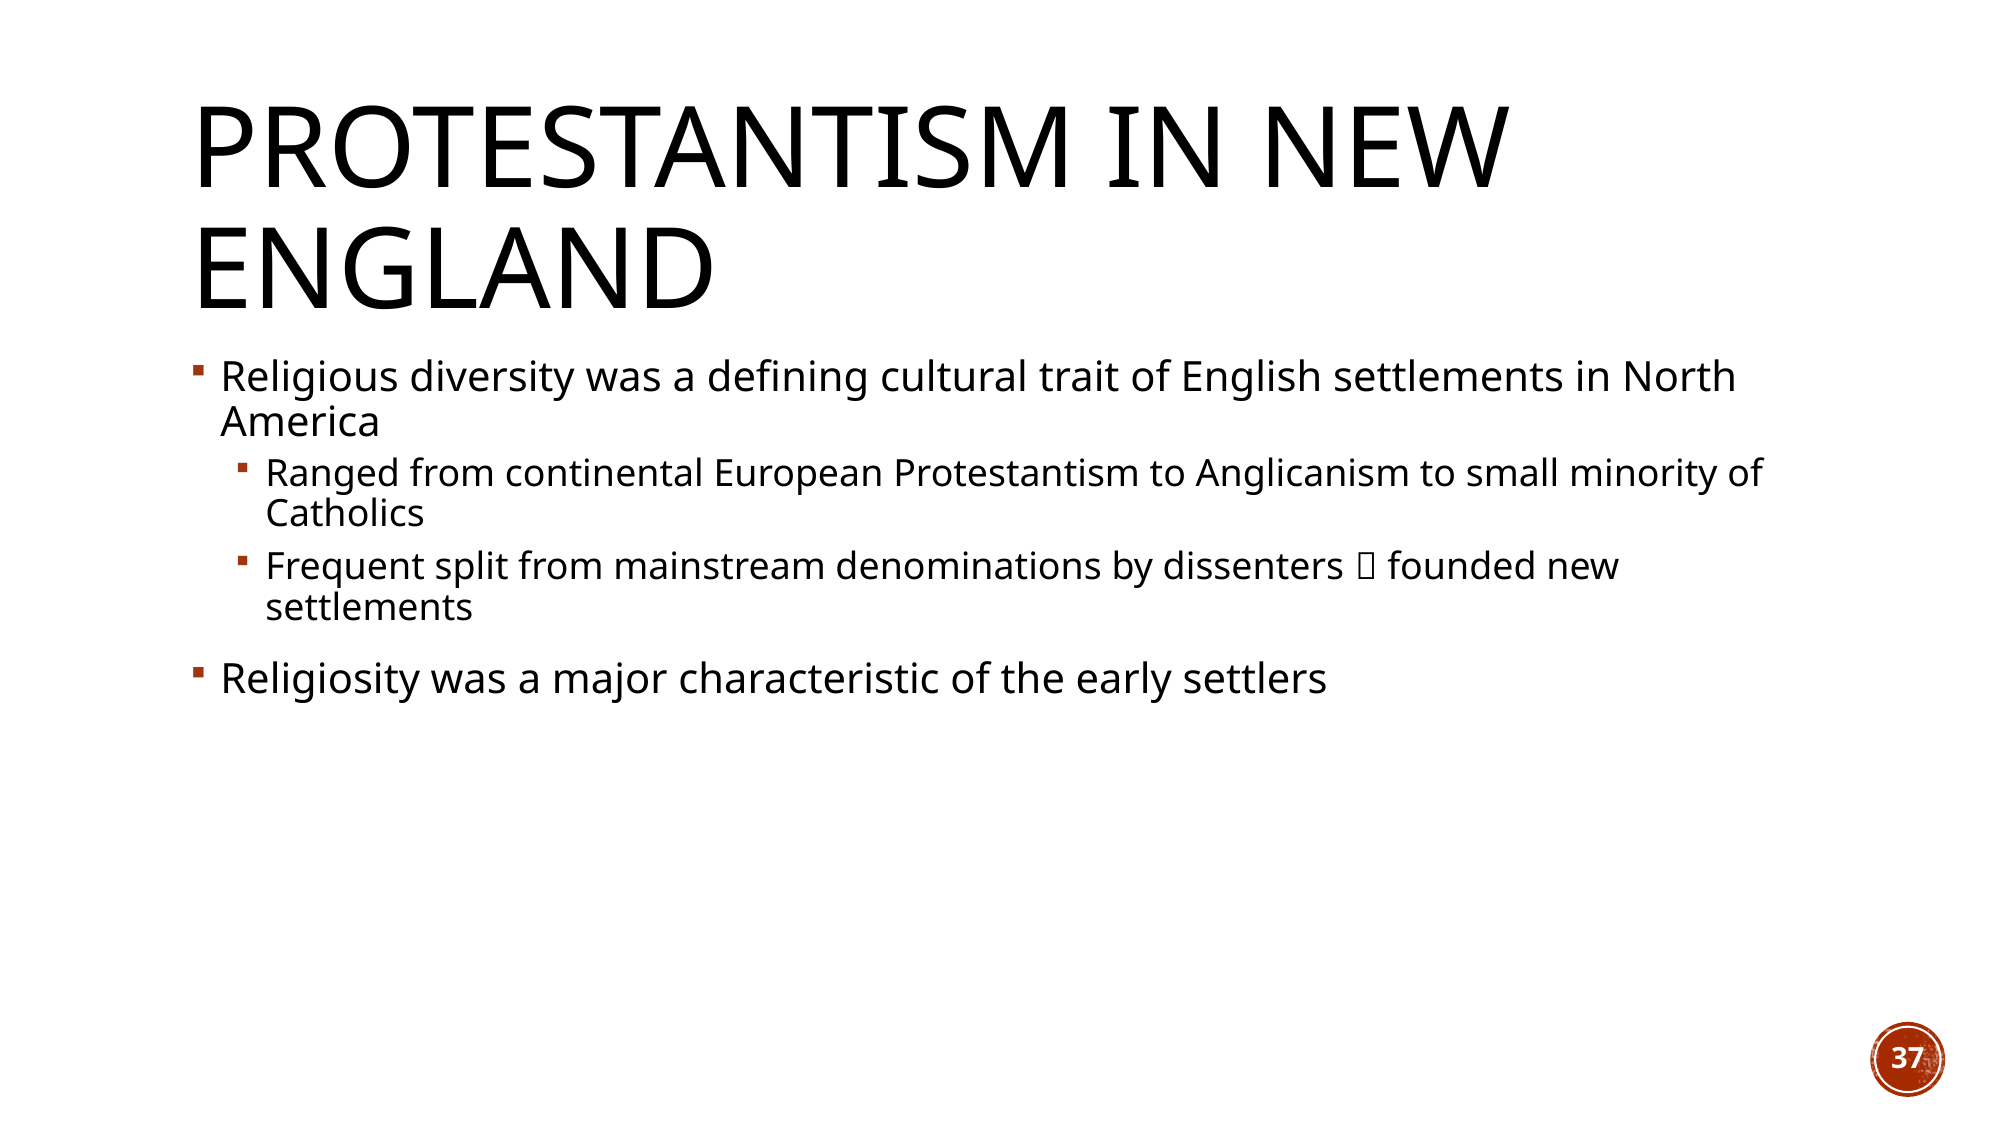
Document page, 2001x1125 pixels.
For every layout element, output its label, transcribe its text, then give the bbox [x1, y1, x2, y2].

slide_number 37 [1855, 1028, 1961, 1089]
title Protestantism in new england [175, 79, 1826, 344]
list Religious diversity was a defining cultural trait of English settlements in North America Ranged from continental European Protestantism to Anglicanism to small minority of Catholics Frequent split from mainstream denominations by dissenters  founded new settlements Religiosity was a major characteristic of the early settlers [175, 348, 1826, 1013]
